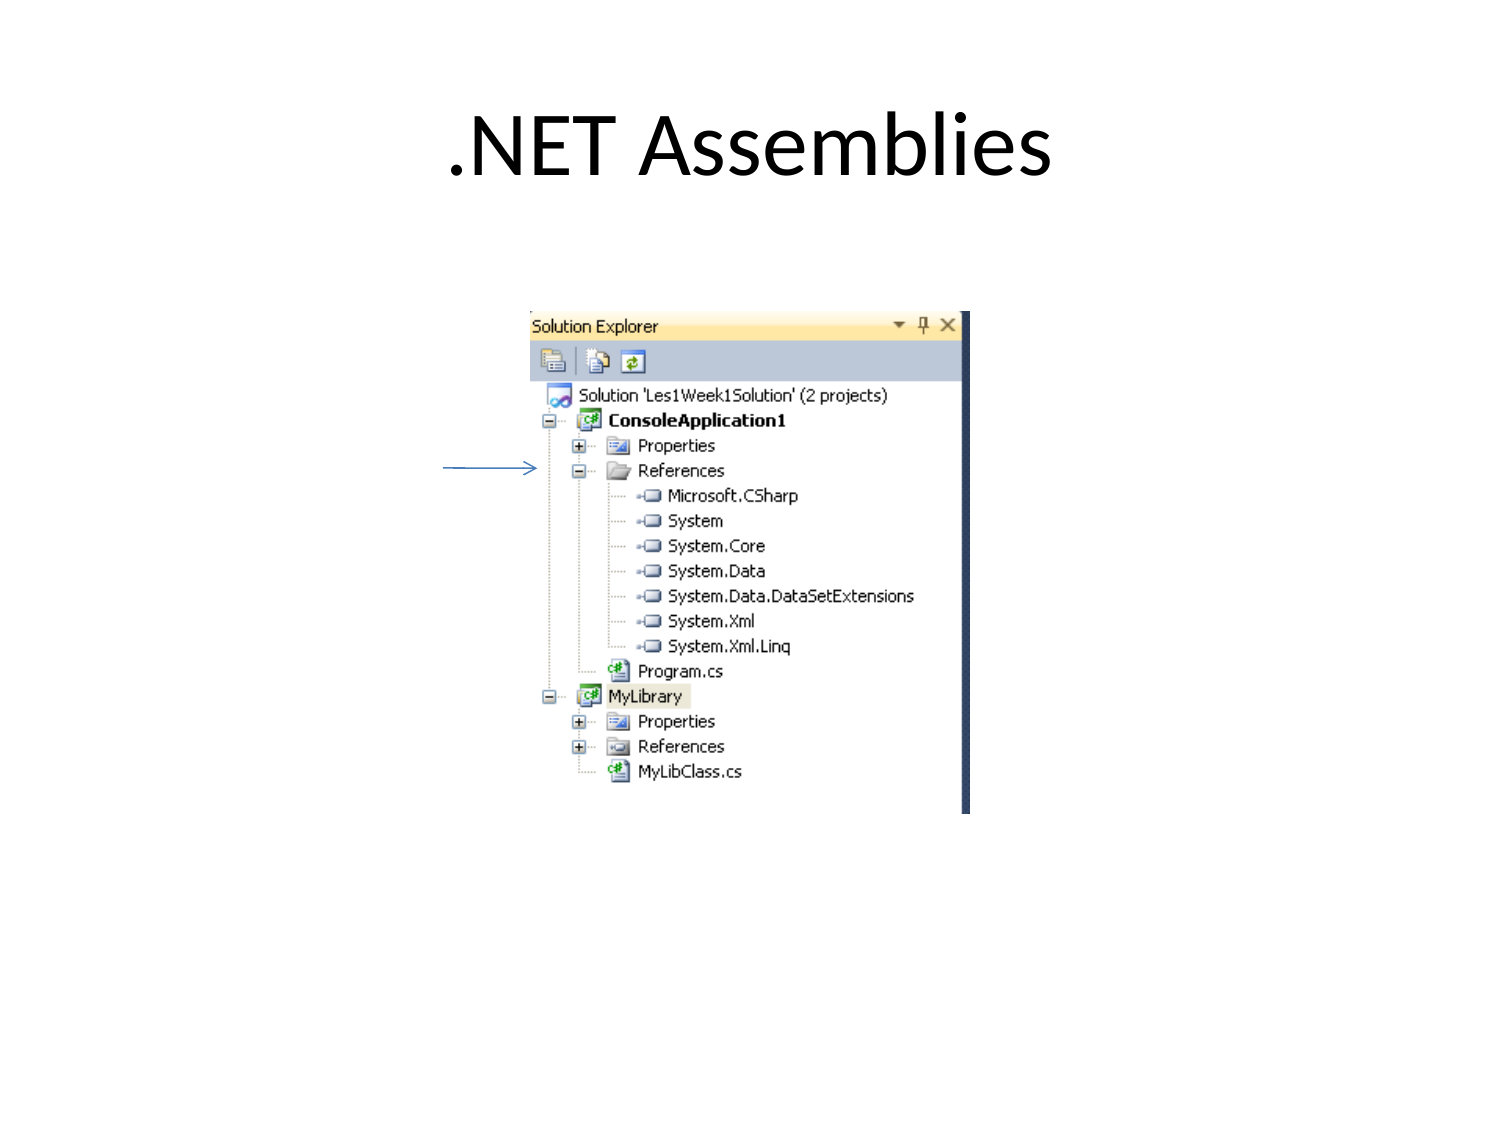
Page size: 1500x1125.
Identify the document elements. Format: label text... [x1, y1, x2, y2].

picture [530, 311, 970, 814]
title .NET Assemblies [75, 45, 1425, 233]
